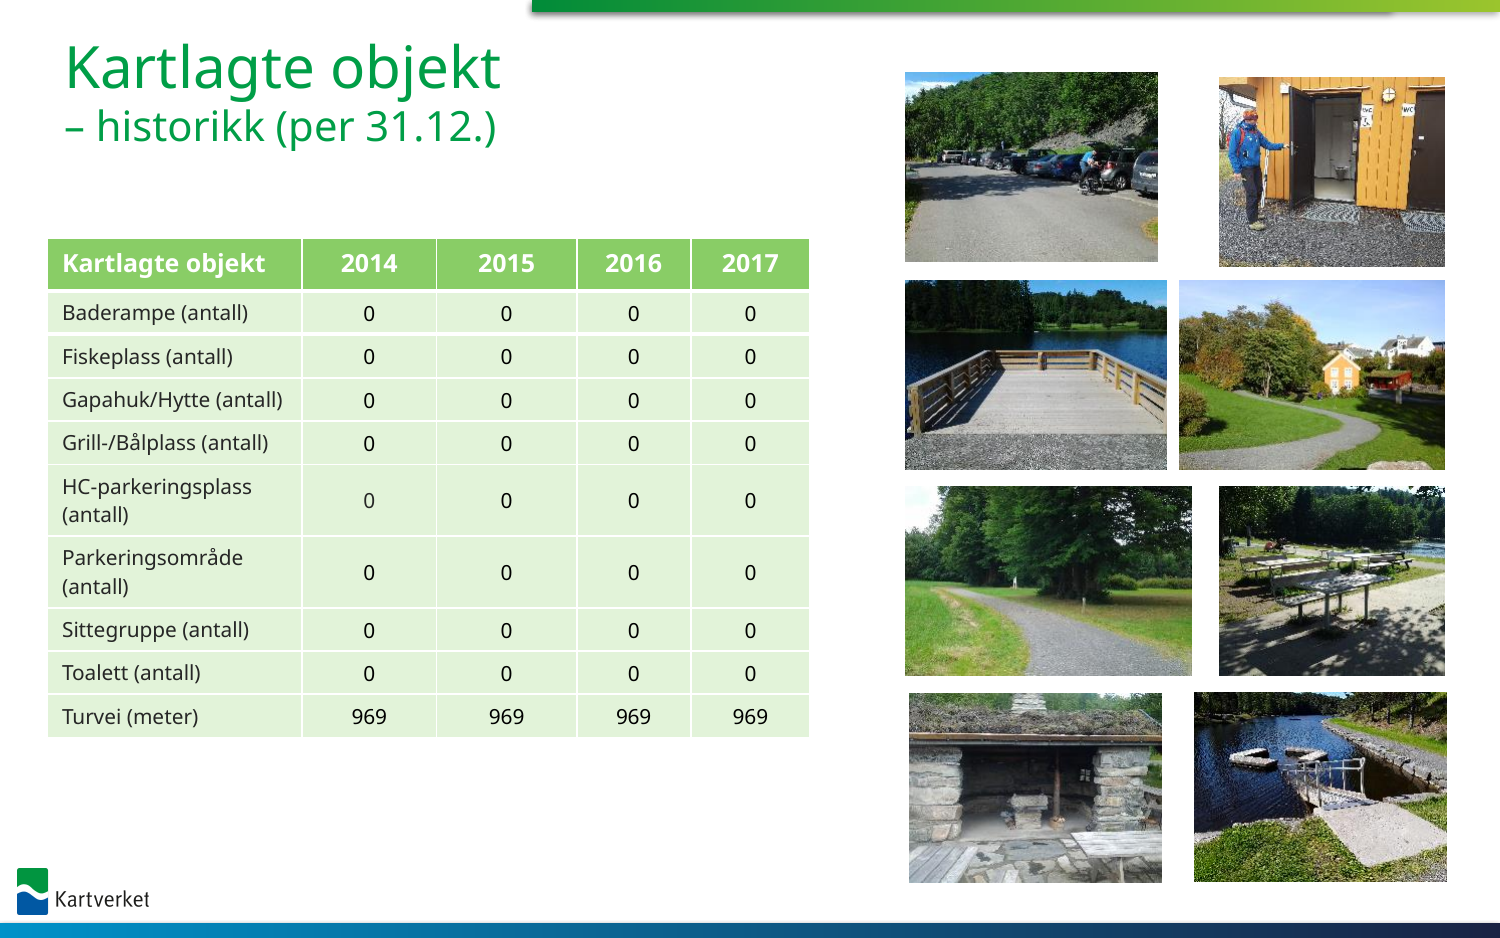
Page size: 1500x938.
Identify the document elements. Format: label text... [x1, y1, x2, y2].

table_header 2017 [692, 239, 809, 289]
table_cell 0 [437, 336, 576, 377]
table_cell 0 [578, 652, 690, 693]
picture [909, 693, 1163, 884]
table_cell 0 [437, 422, 576, 464]
table_cell 0 [578, 379, 690, 420]
table_cell 969 [303, 695, 436, 737]
table_cell Turvei (meter) [48, 695, 301, 737]
table_cell 0 [437, 537, 576, 607]
picture [905, 72, 1158, 262]
table_cell 0 [303, 465, 436, 535]
table_cell Baderampe (antall) [48, 293, 301, 332]
table_cell Fiskeplass (antall) [48, 336, 301, 377]
table_cell 0 [578, 609, 690, 650]
table_cell 0 [437, 465, 576, 535]
table_header Kartlagte objekt [48, 239, 301, 289]
table_cell Parkeringsområde (antall) [48, 537, 301, 607]
table_cell 0 [578, 336, 690, 377]
table_cell 0 [437, 652, 576, 693]
table_cell 0 [437, 609, 576, 650]
picture [905, 280, 1167, 470]
picture [1179, 280, 1445, 470]
table_header 2014 [303, 239, 436, 289]
table_cell Sittegruppe (antall) [48, 609, 301, 650]
table_cell 0 [303, 293, 436, 332]
table_cell 0 [692, 652, 809, 693]
table_cell 0 [303, 537, 436, 607]
table_cell 0 [303, 652, 436, 693]
picture [905, 486, 1193, 676]
table_cell 0 [303, 422, 436, 464]
table_cell Gapahuk/Hytte (antall) [48, 379, 301, 420]
table_cell 0 [692, 379, 809, 420]
table_cell 0 [692, 422, 809, 464]
table_header 2016 [578, 239, 690, 289]
table_cell 0 [578, 293, 690, 332]
table_cell 0 [303, 336, 436, 377]
picture [1219, 486, 1445, 676]
table_cell HC-parkeringsplass (antall) [48, 465, 301, 535]
table_cell 0 [578, 465, 690, 535]
table_cell 0 [303, 609, 436, 650]
table_cell 0 [303, 379, 436, 420]
table_cell 0 [578, 537, 690, 607]
table_cell 0 [692, 537, 809, 607]
table_header 2015 [437, 239, 576, 289]
table_cell 0 [692, 609, 809, 650]
table_cell 0 [692, 336, 809, 377]
table_cell 969 [692, 695, 809, 737]
table_cell 0 [437, 379, 576, 420]
table_cell 0 [578, 422, 690, 464]
table_cell 0 [692, 465, 809, 535]
text_box Kartlagte objekt – historikk (per 31.12.) [49, 14, 1431, 158]
table_cell 0 [437, 293, 576, 332]
picture [1219, 77, 1445, 267]
table_cell 0 [692, 293, 809, 332]
table_cell Toalett (antall) [48, 652, 301, 693]
table_cell Grill-/Bålplass (antall) [48, 422, 301, 464]
table_cell 969 [578, 695, 690, 737]
picture [1194, 692, 1448, 882]
table_cell 969 [437, 695, 576, 737]
